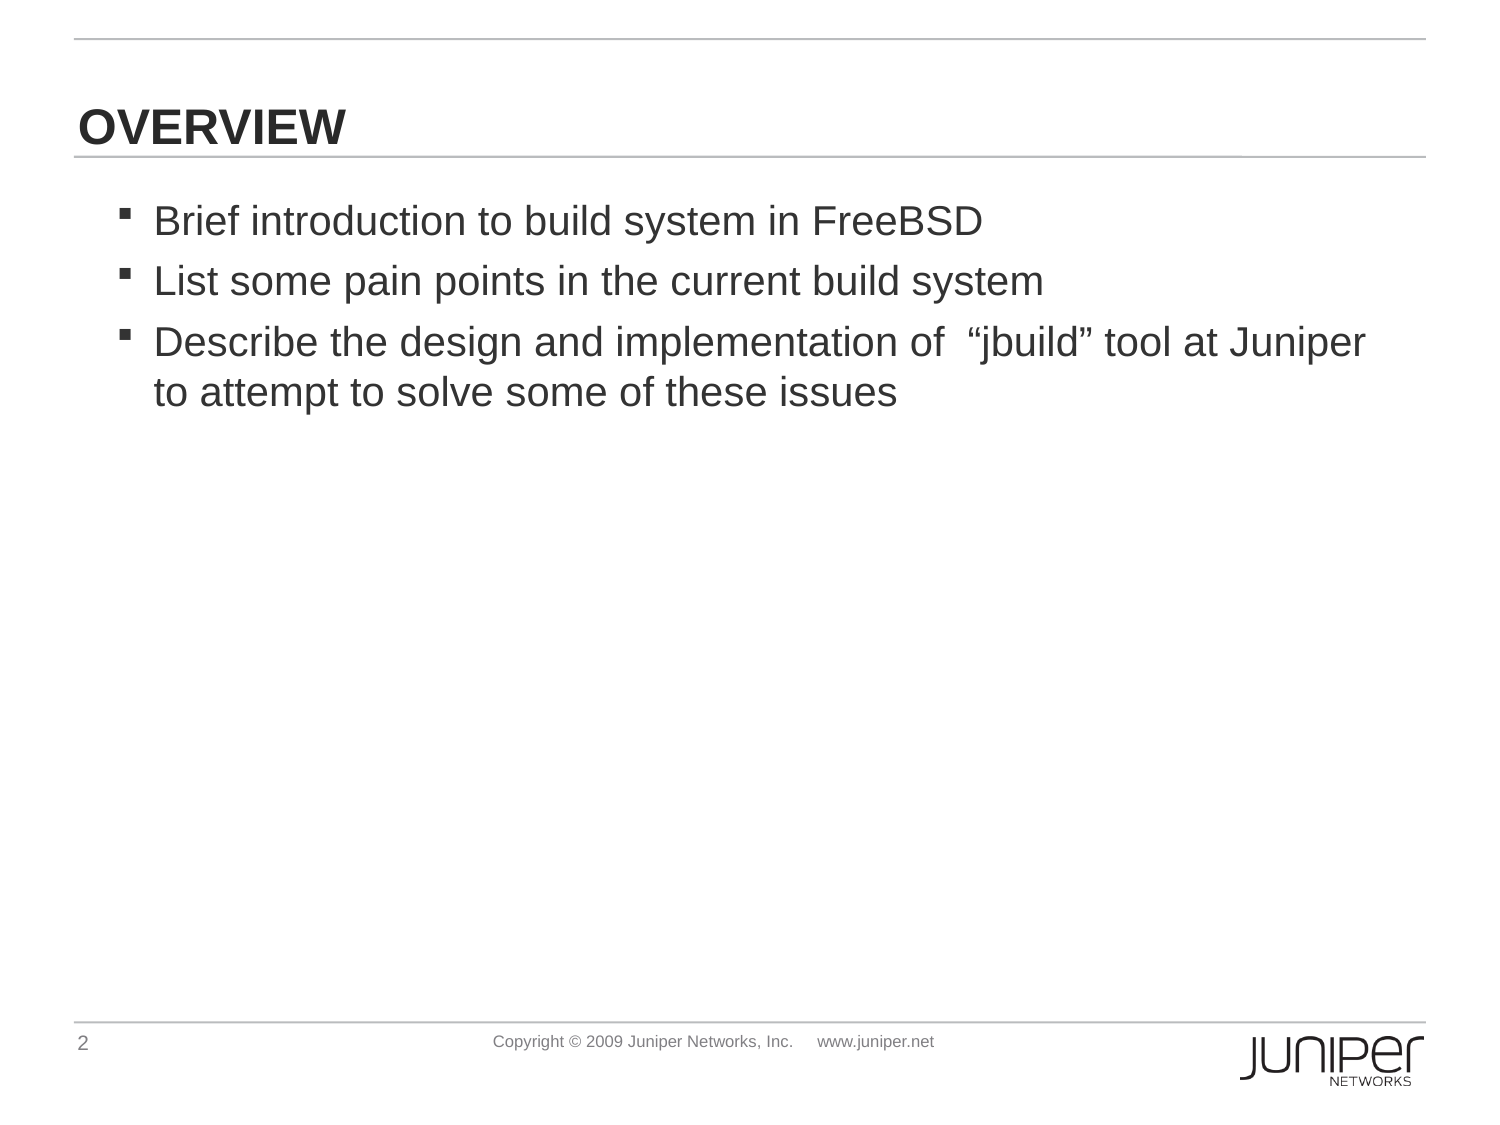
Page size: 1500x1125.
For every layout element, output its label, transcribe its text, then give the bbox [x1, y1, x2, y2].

list Brief introduction to build system in FreeBSD List some pain points in the current build system Describe the design and implementation of “jbuild” tool at Juniper to attempt to solve some of these issues [60, 186, 1411, 983]
picture [1240, 1036, 1424, 1086]
title Overview [77, 41, 1427, 164]
